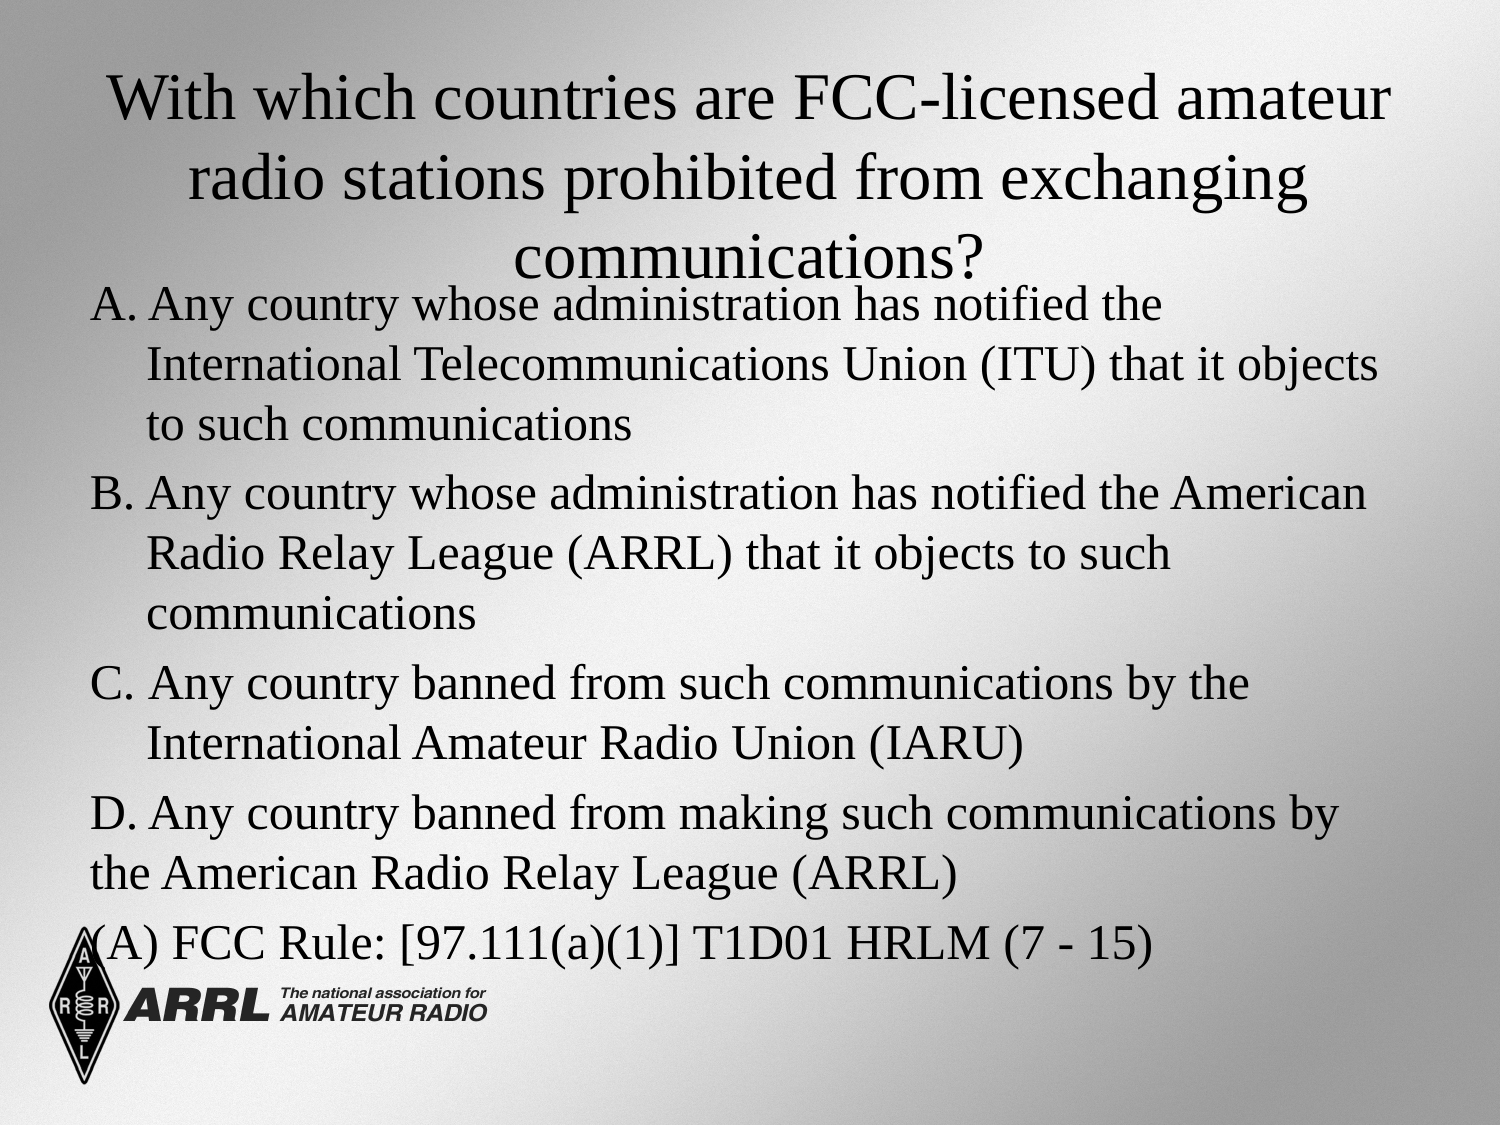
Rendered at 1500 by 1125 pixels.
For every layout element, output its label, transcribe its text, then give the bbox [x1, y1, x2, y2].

picture [0, 0, 1500, 1125]
title With which countries are FCC-licensed amateur radio stations prohibited from exchanging communications? [75, 45, 1425, 233]
list A. Any country whose administration has notified the International Telecommunications Union (ITU) that it objects to such communications B. Any country whose administration has notified the American Radio Relay League (ARRL) that it objects to such communications C. Any country banned from such communications by the International Amateur Radio Union (IARU) D. Any country banned from making such communications by the American Radio Relay League (ARRL) (A) FCC Rule: [97.111(a)(1)] T1D01 HRLM (7 - 15) [75, 262, 1425, 968]
